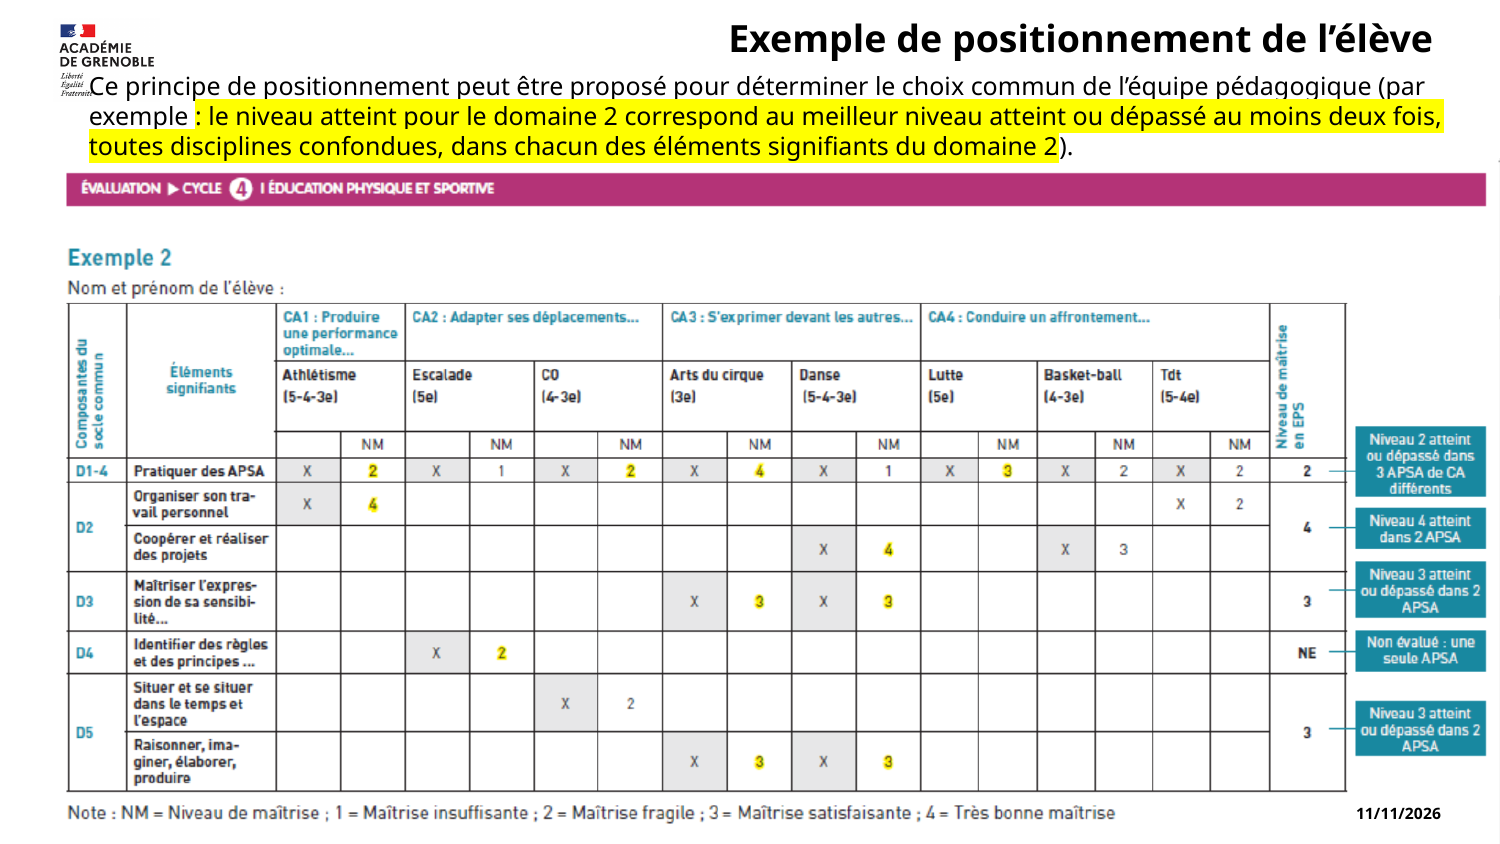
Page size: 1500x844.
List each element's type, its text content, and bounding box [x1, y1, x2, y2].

picture [53, 18, 160, 102]
title Exemple de positionnement de l’élève [728, 20, 1441, 62]
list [11, 158, 1500, 844]
text_box Ce principe de positionnement peut être proposé pour déterminer le choix commun de l’équipe pédagogique (par exemple : le niveau atteint pour le domaine 2 correspond au meilleur niveau atteint ou dépassé au moins deux fois, toutes disciplines confondues, dans chacun des éléments signifiants du domaine 2). [74, 62, 1500, 158]
